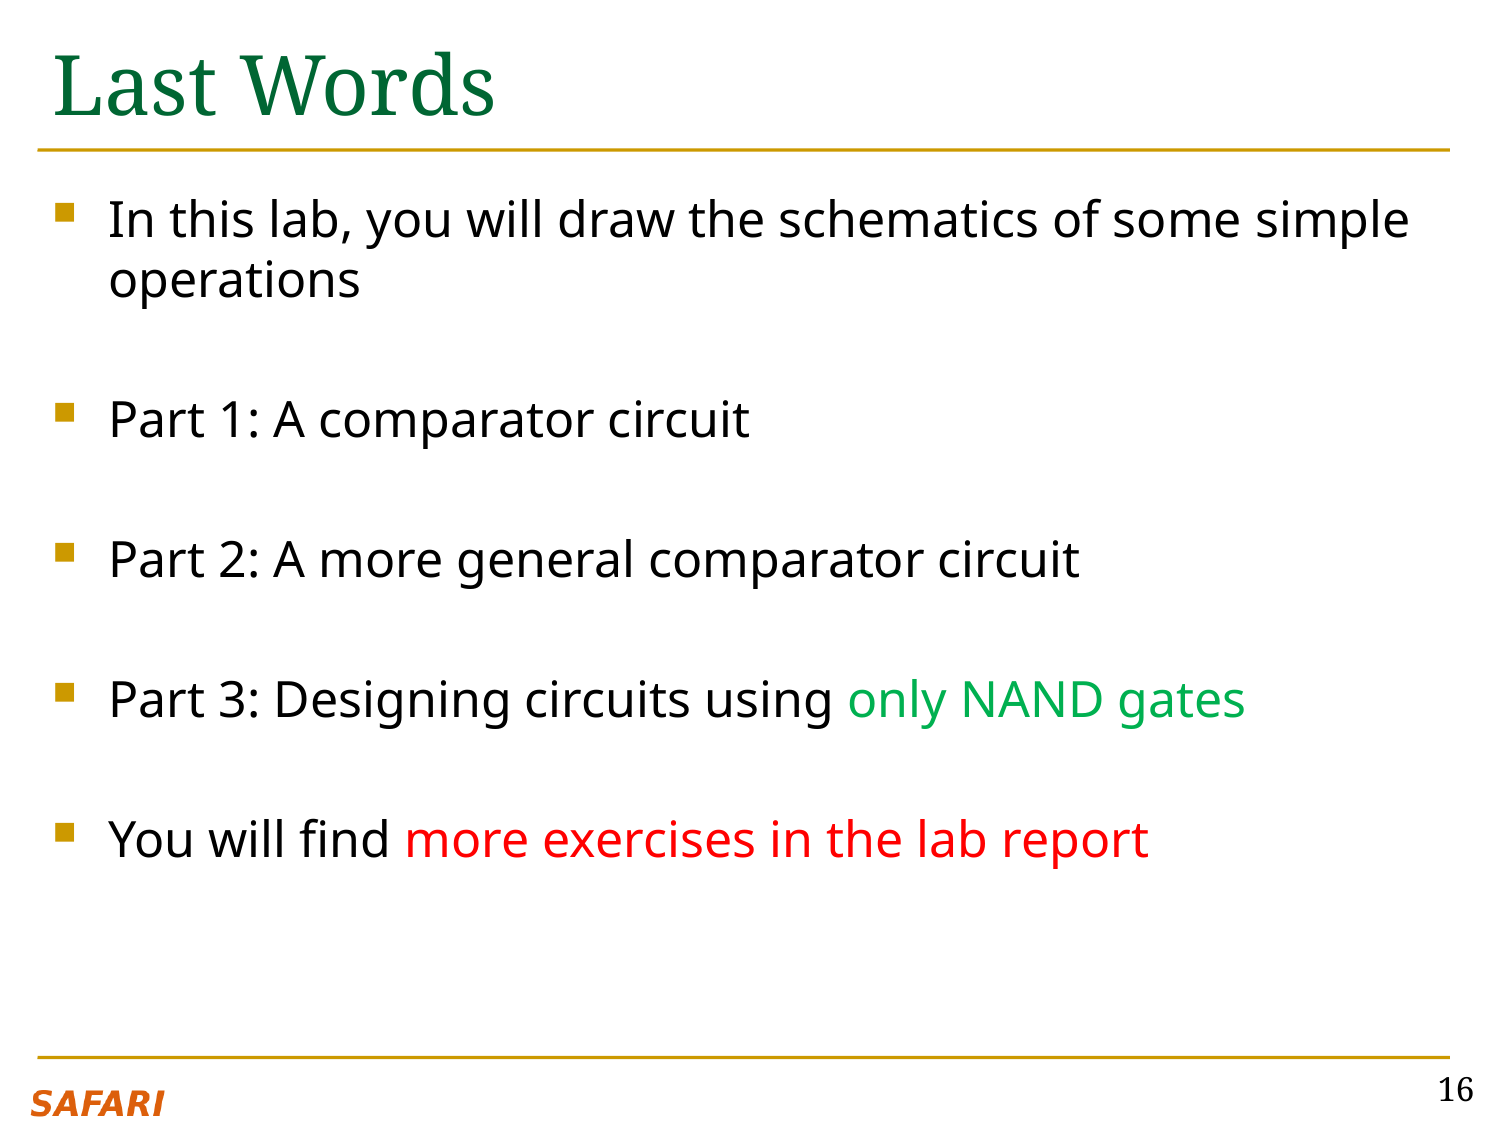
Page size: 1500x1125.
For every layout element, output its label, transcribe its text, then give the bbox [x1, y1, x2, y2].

slide_number 16 [1139, 1045, 1490, 1121]
title Last Words [37, 24, 1450, 170]
list In this lab, you will draw the schematics of some simple operations Part 1: A comparator circuit Part 2: A more general comparator circuit Part 3: Designing circuits using only NAND gates You will find more exercises in the lab report [37, 179, 1450, 1025]
picture [29, 1083, 169, 1124]
